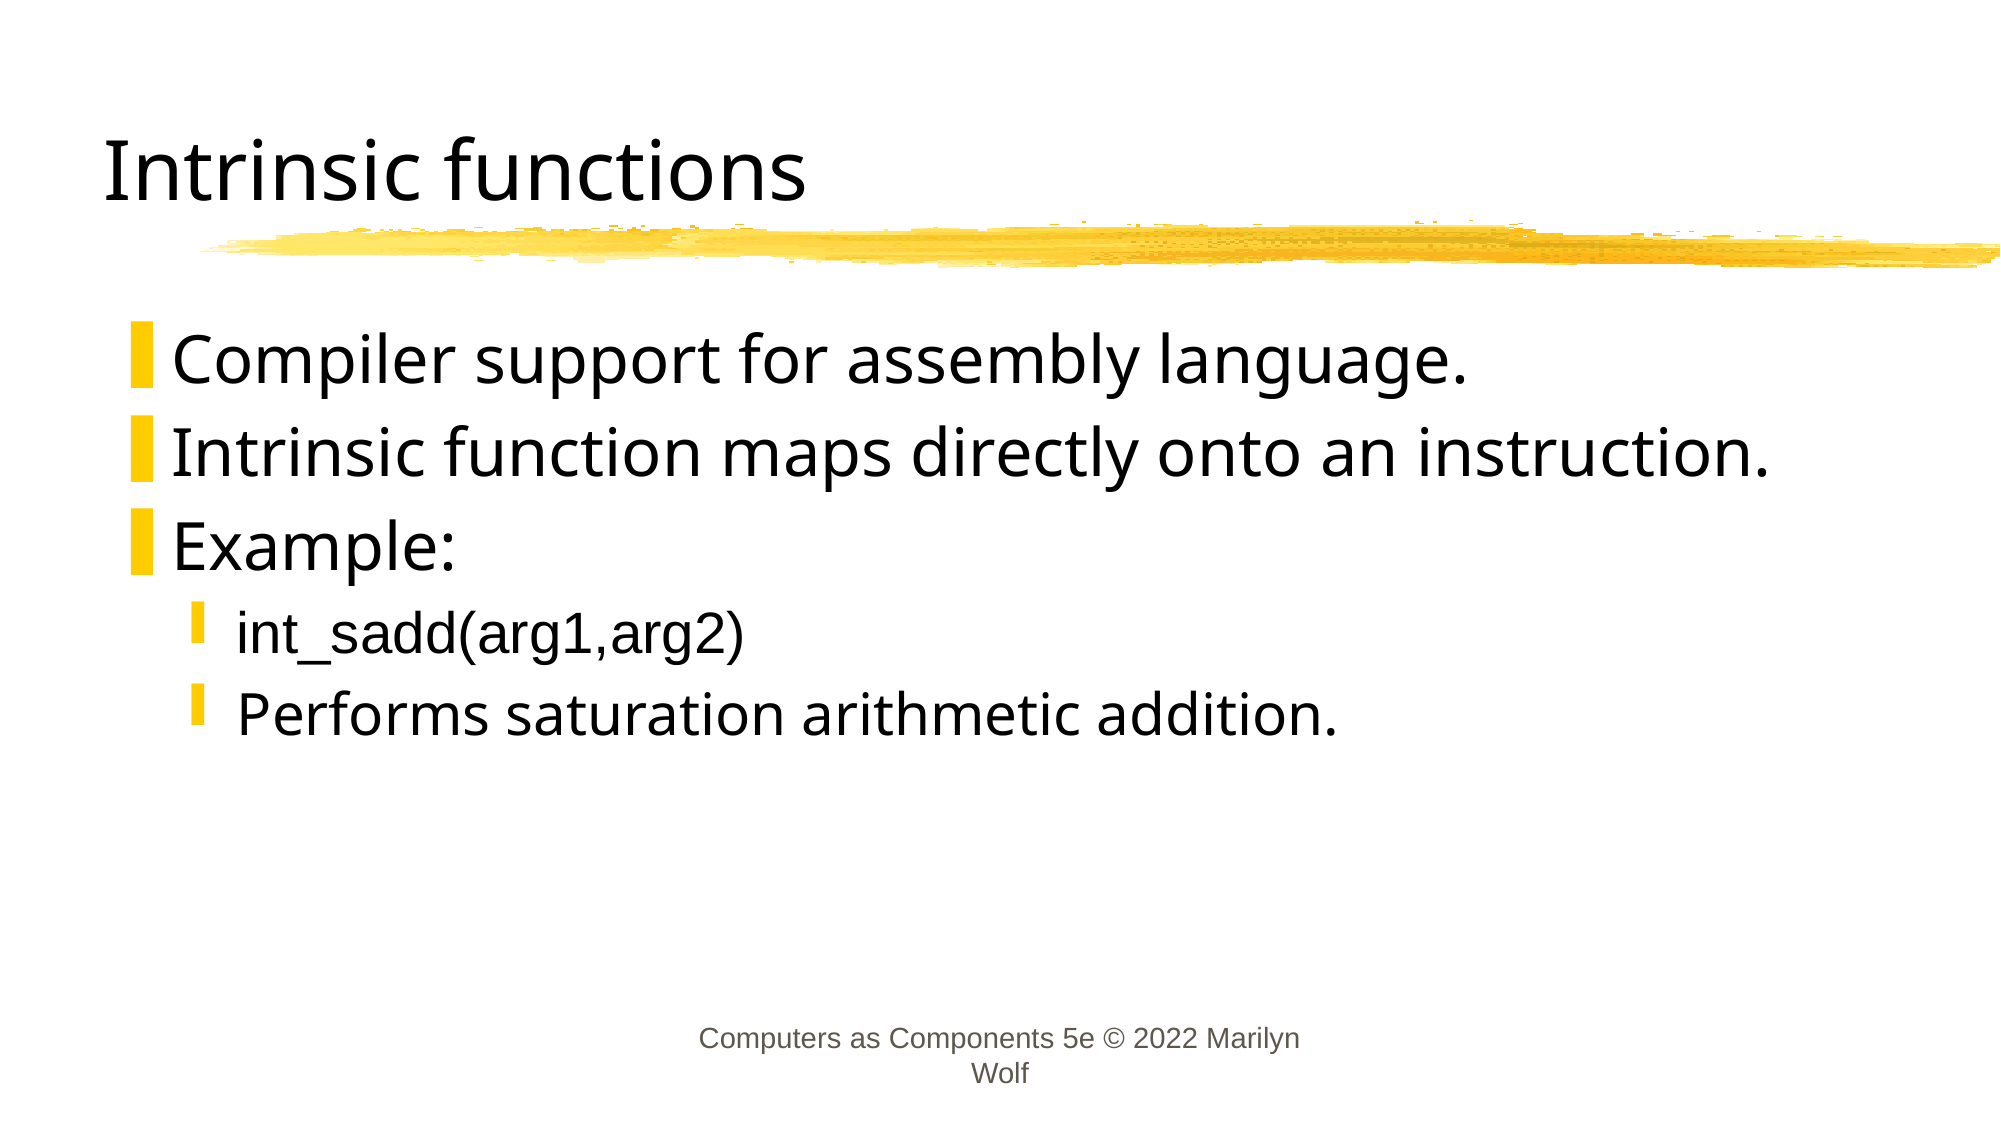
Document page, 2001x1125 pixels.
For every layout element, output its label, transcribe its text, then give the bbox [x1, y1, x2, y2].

footer Computers as Components 5e © 2022 Marilyn Wolf [683, 1021, 1317, 1098]
picture [200, 215, 2000, 279]
list Compiler support for assembly language. Intrinsic function maps directly onto an instruction. Example: int_sadd(arg1,arg2) Performs saturation arithmetic addition. [99, 309, 1890, 994]
title Intrinsic functions [88, 37, 1790, 226]
